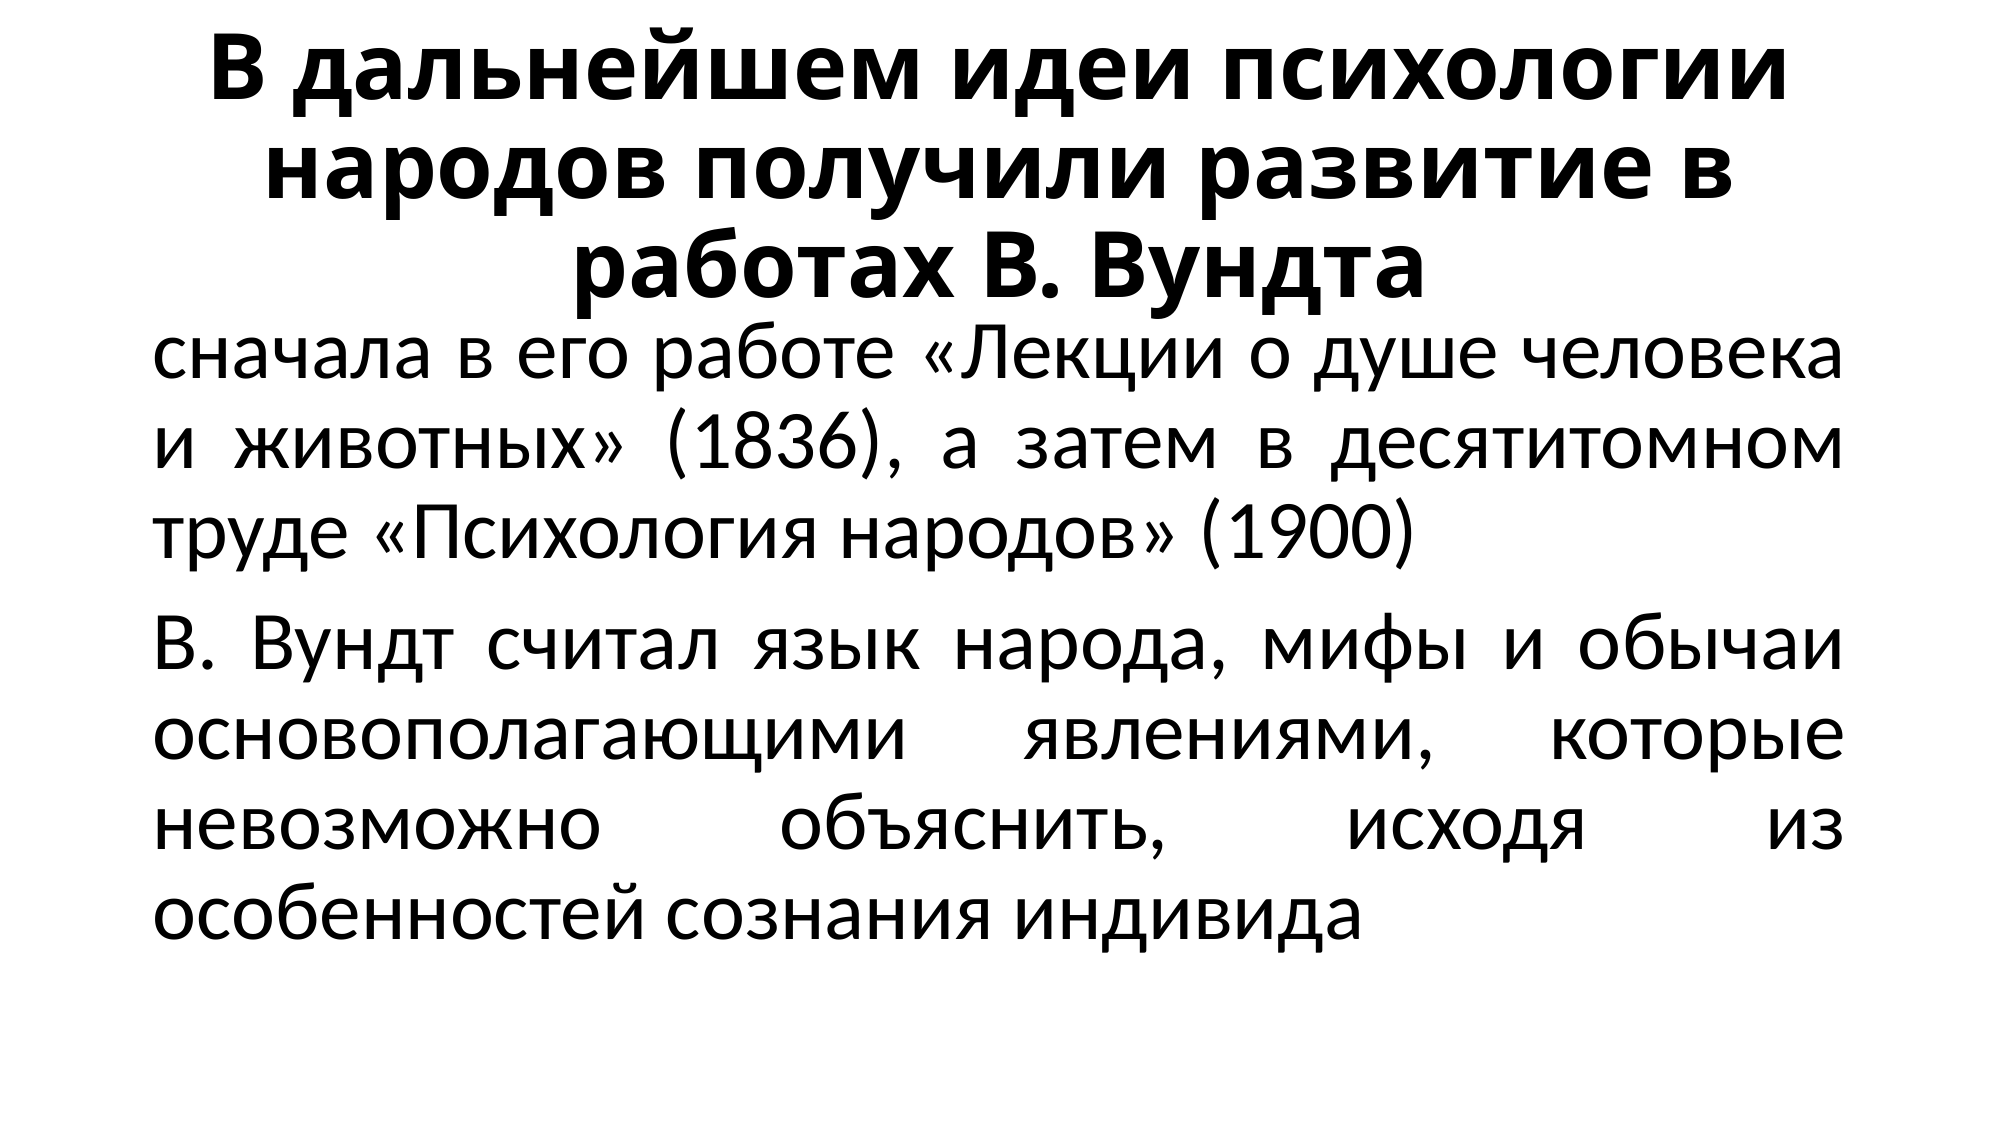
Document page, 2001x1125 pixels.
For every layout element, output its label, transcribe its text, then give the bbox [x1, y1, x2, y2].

list сначала в его работе «Лекции о душе человека и животных» (1836), а затем в десятитомном труде «Психология народов» (1900) В. Вундт считал язык народа, мифы и обычаи основополагающими явлениями, которые невозможно объяснить, исходя из особенностей сознания индивида [137, 299, 1863, 1014]
title В дальнейшем идеи психологии народов получили развитие в работах В. Вундта [137, 59, 1863, 278]
